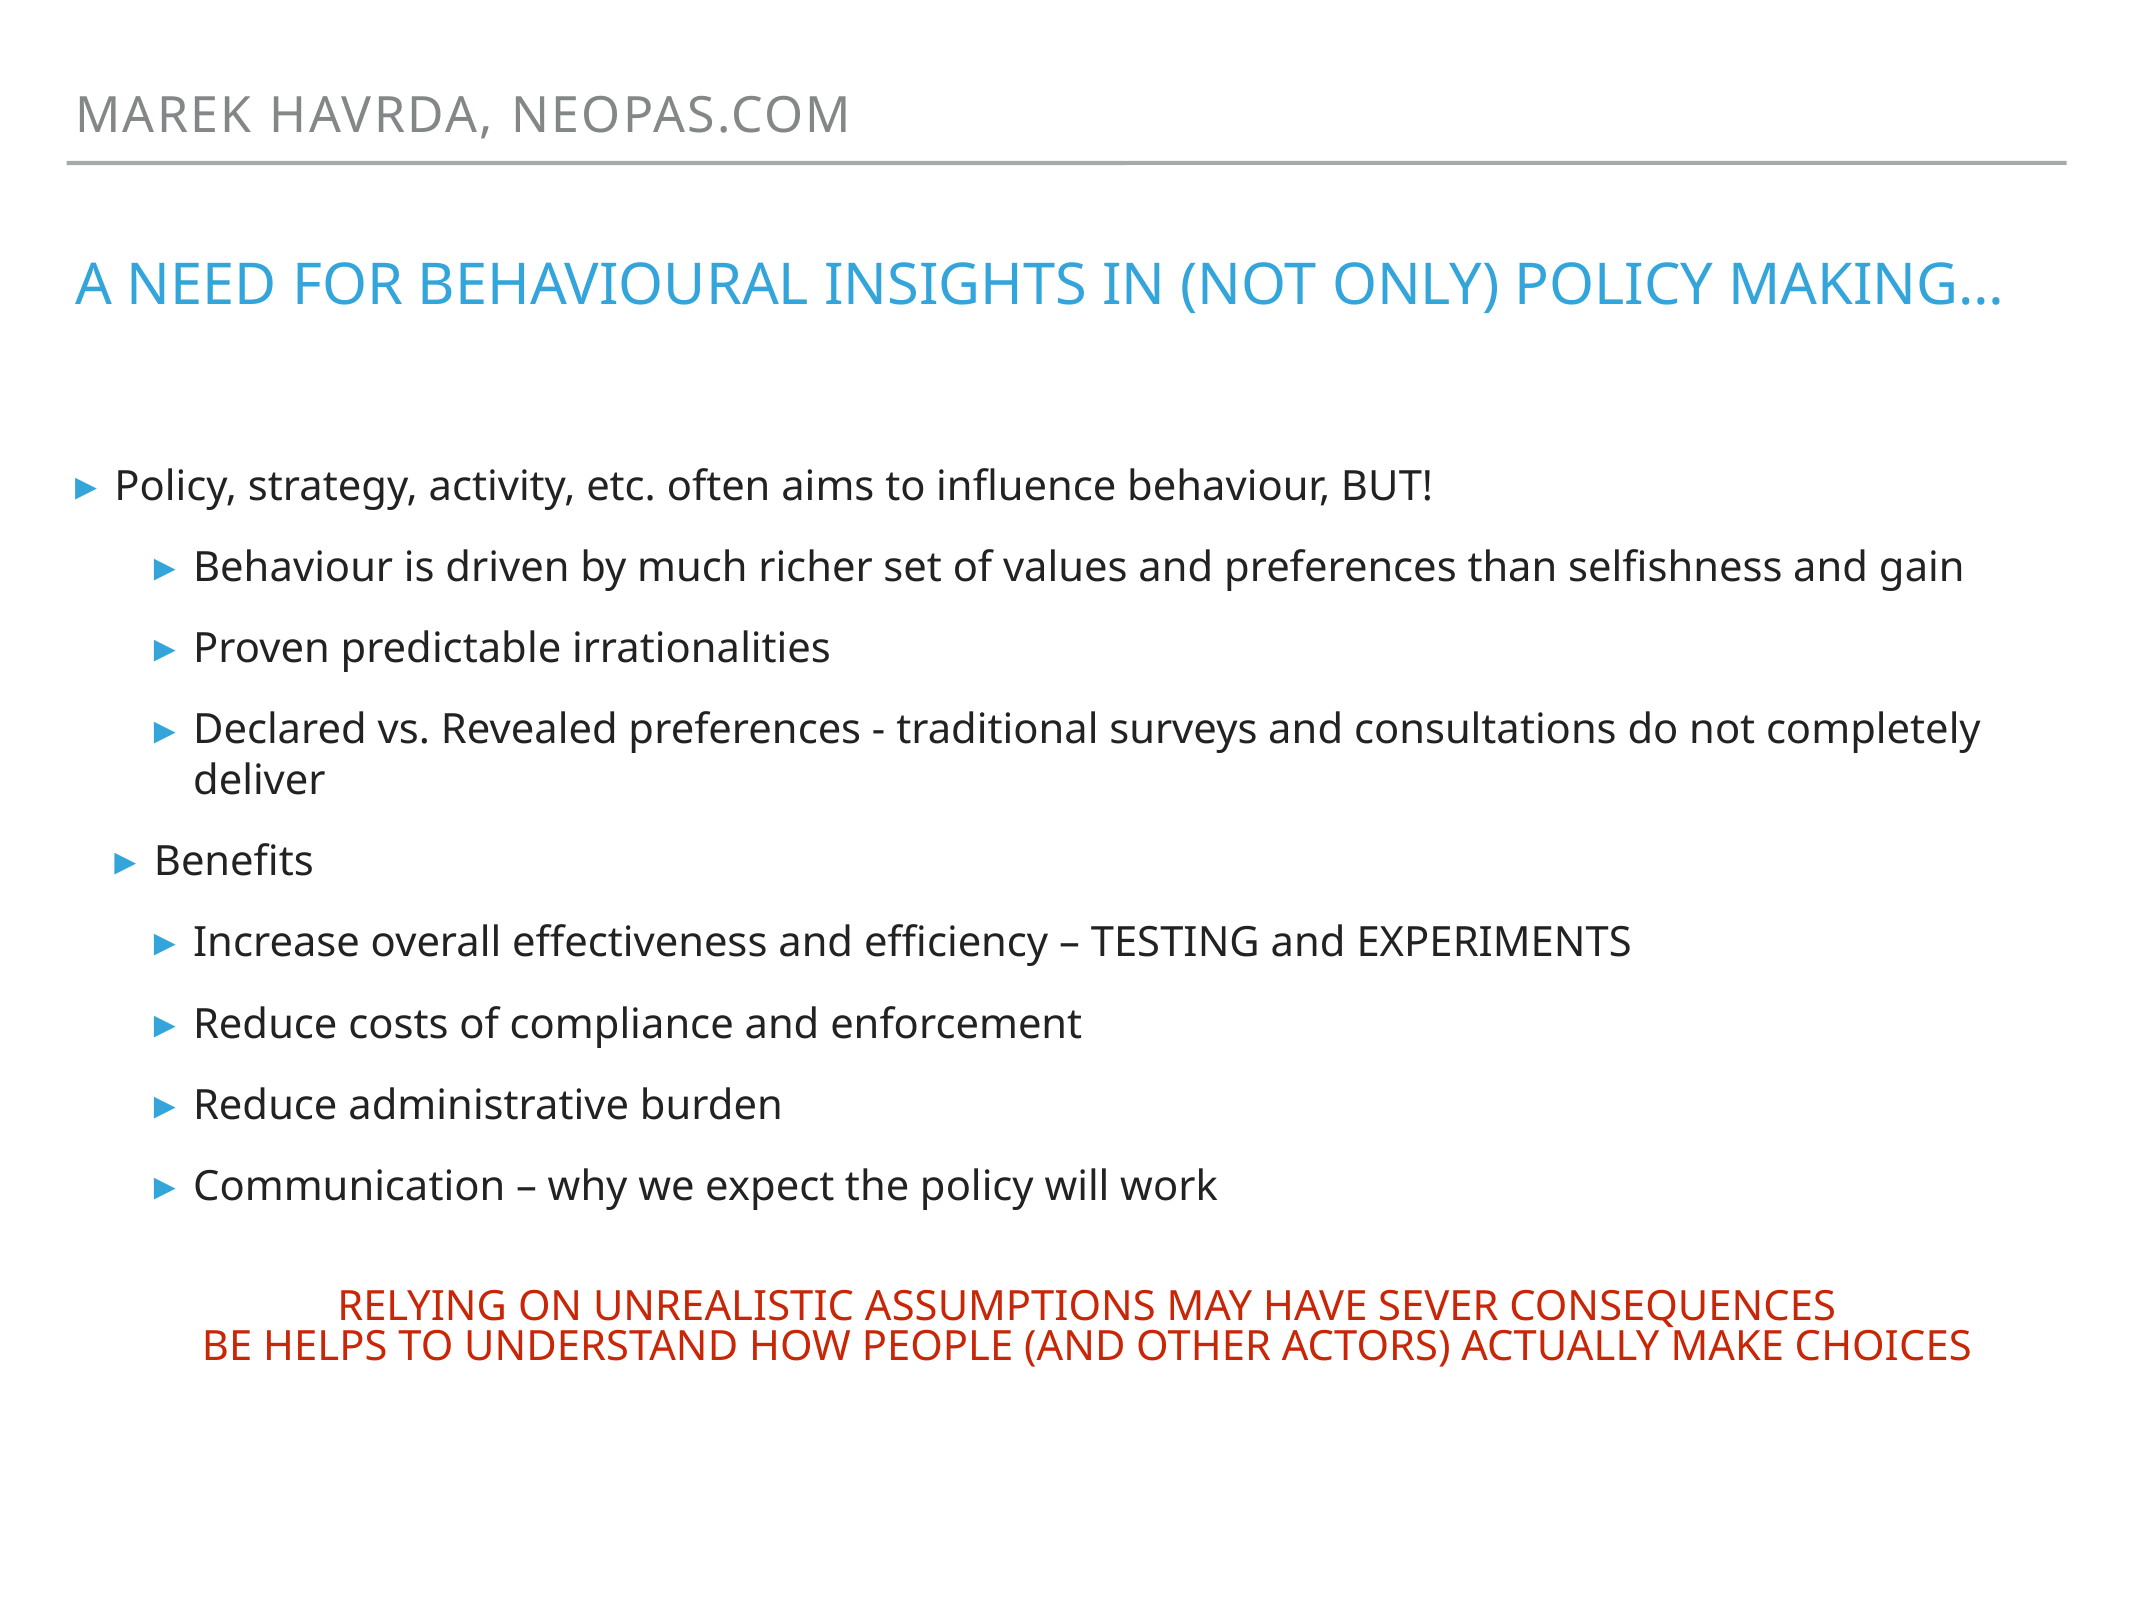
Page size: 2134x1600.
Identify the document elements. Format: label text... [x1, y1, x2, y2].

list Policy, strategy, activity, etc. often aims to influence behaviour, BUT! Behaviour is driven by much richer set of values and preferences than selfishness and gain Proven predictable irrationalities Declared vs. Revealed preferences - traditional surveys and consultations do not completely deliver Benefits Increase overall effectiveness and efficiency – TESTING and EXPERIMENTS Reduce costs of compliance and enforcement Reduce administrative burden Communication – why we expect the policy will work Relying on unrealistic assumptions may have sever consequences BE helps to understand How people (and other actors) actually make choices [66, 449, 2068, 1453]
title A need for Behavioural insights in (not only) policy making… [66, 251, 2068, 372]
list Marek havrda, neopas.com [66, 84, 1901, 151]
